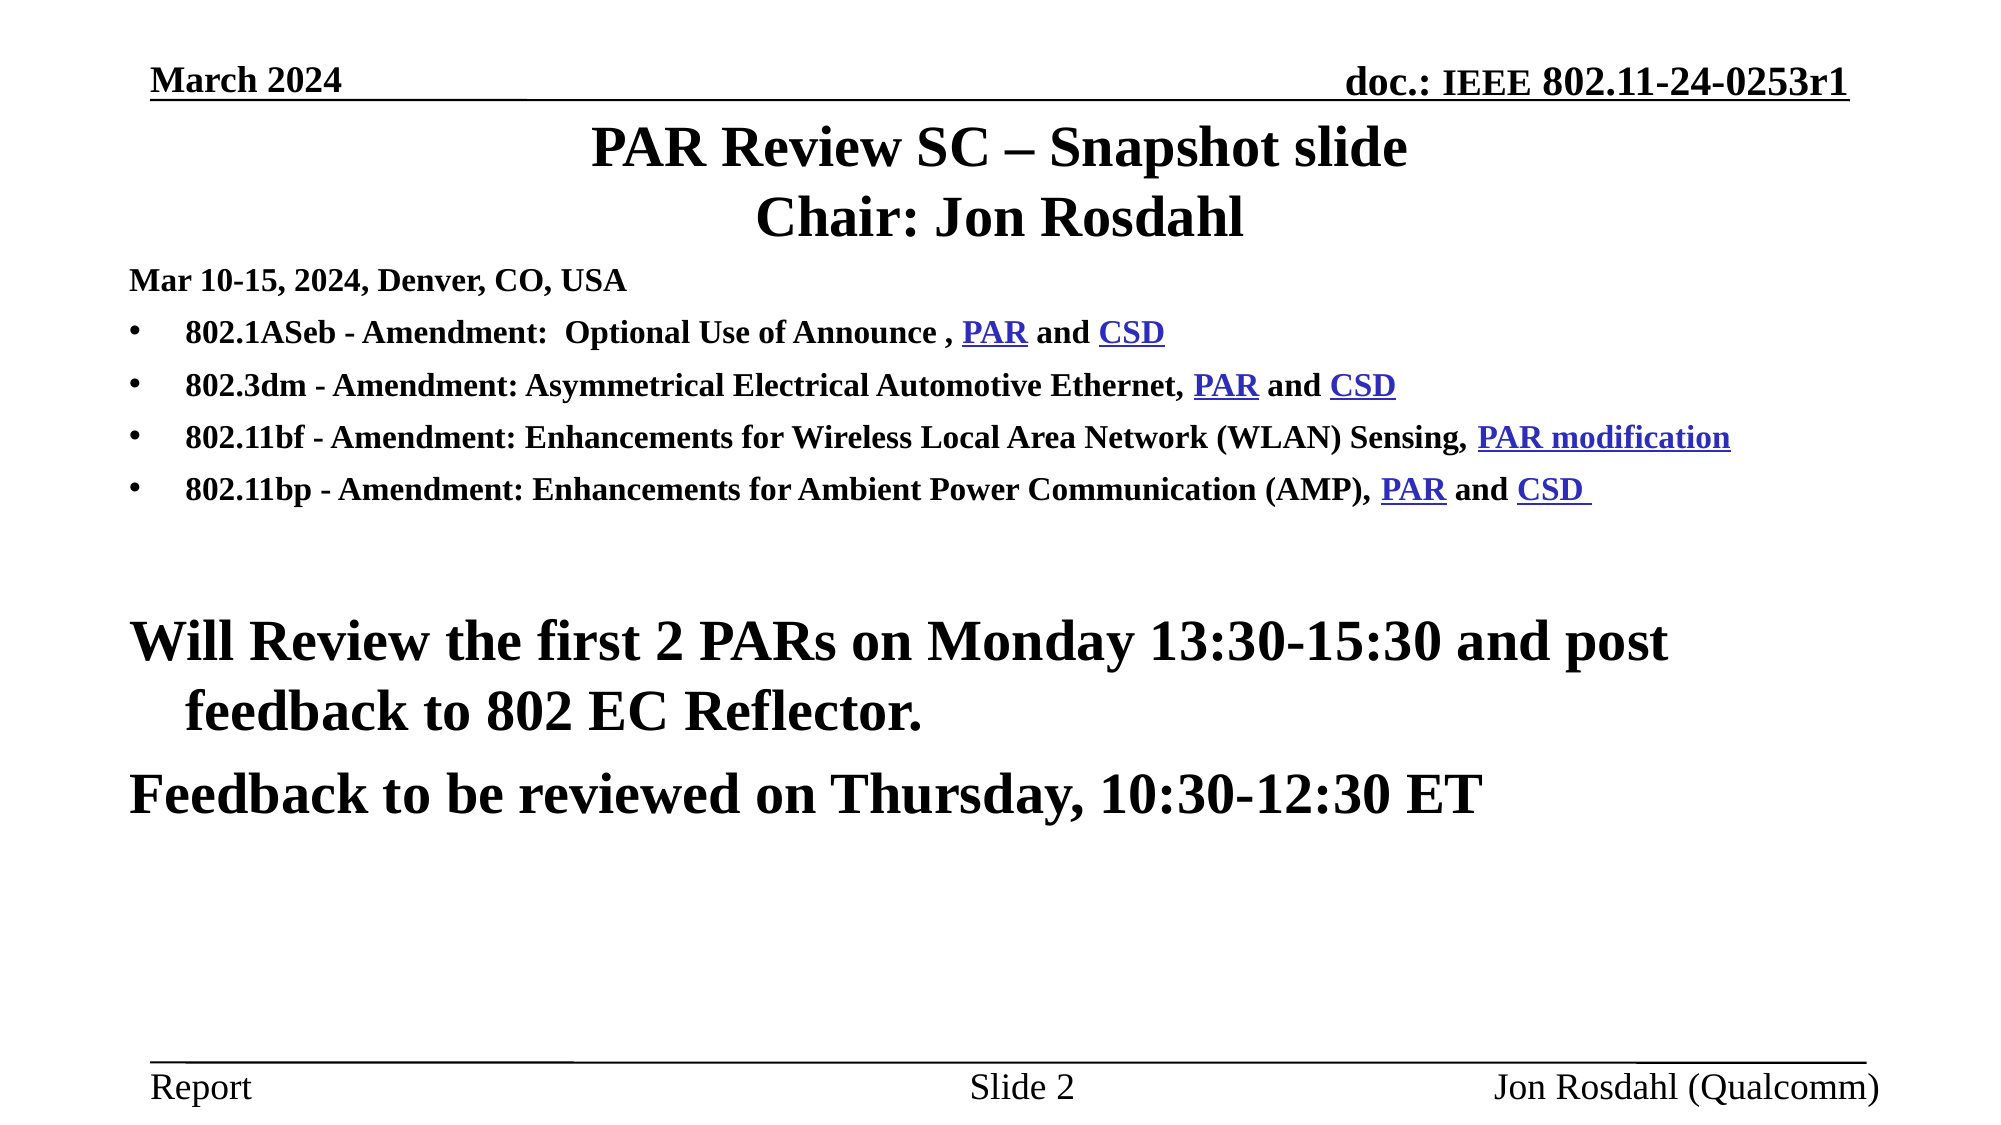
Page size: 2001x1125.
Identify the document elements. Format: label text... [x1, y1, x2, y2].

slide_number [149, 49, 431, 100]
footer Jon Rosdahl (Qualcomm) [1436, 1061, 1881, 1108]
title PAR Review SC – Snapshot slide Chair: Jon Rosdahl [149, 105, 1851, 250]
slide_number Slide 2 [950, 1061, 1095, 1125]
list Mar 10-15, 2024, Denver, CO, USA 802.1ASeb - Amendment: Optional Use of Announce , PAR and CSD 802.3dm - Amendment: Asymmetrical Electrical Automotive Ethernet, PAR and CSD 802.11bf - Amendment: Enhancements for Wireless Local Area Network (WLAN) Sensing, PAR modification 802.11bp - Amendment: Enhancements for Ambient Power Communication (AMP), PAR and CSD Will Review the first 2 PARs on Monday 13:30-15:30 and post feedback to 802 EC Reflector. Feedback to be reviewed on Thursday, 10:30-12:30 ET [113, 250, 1898, 1063]
